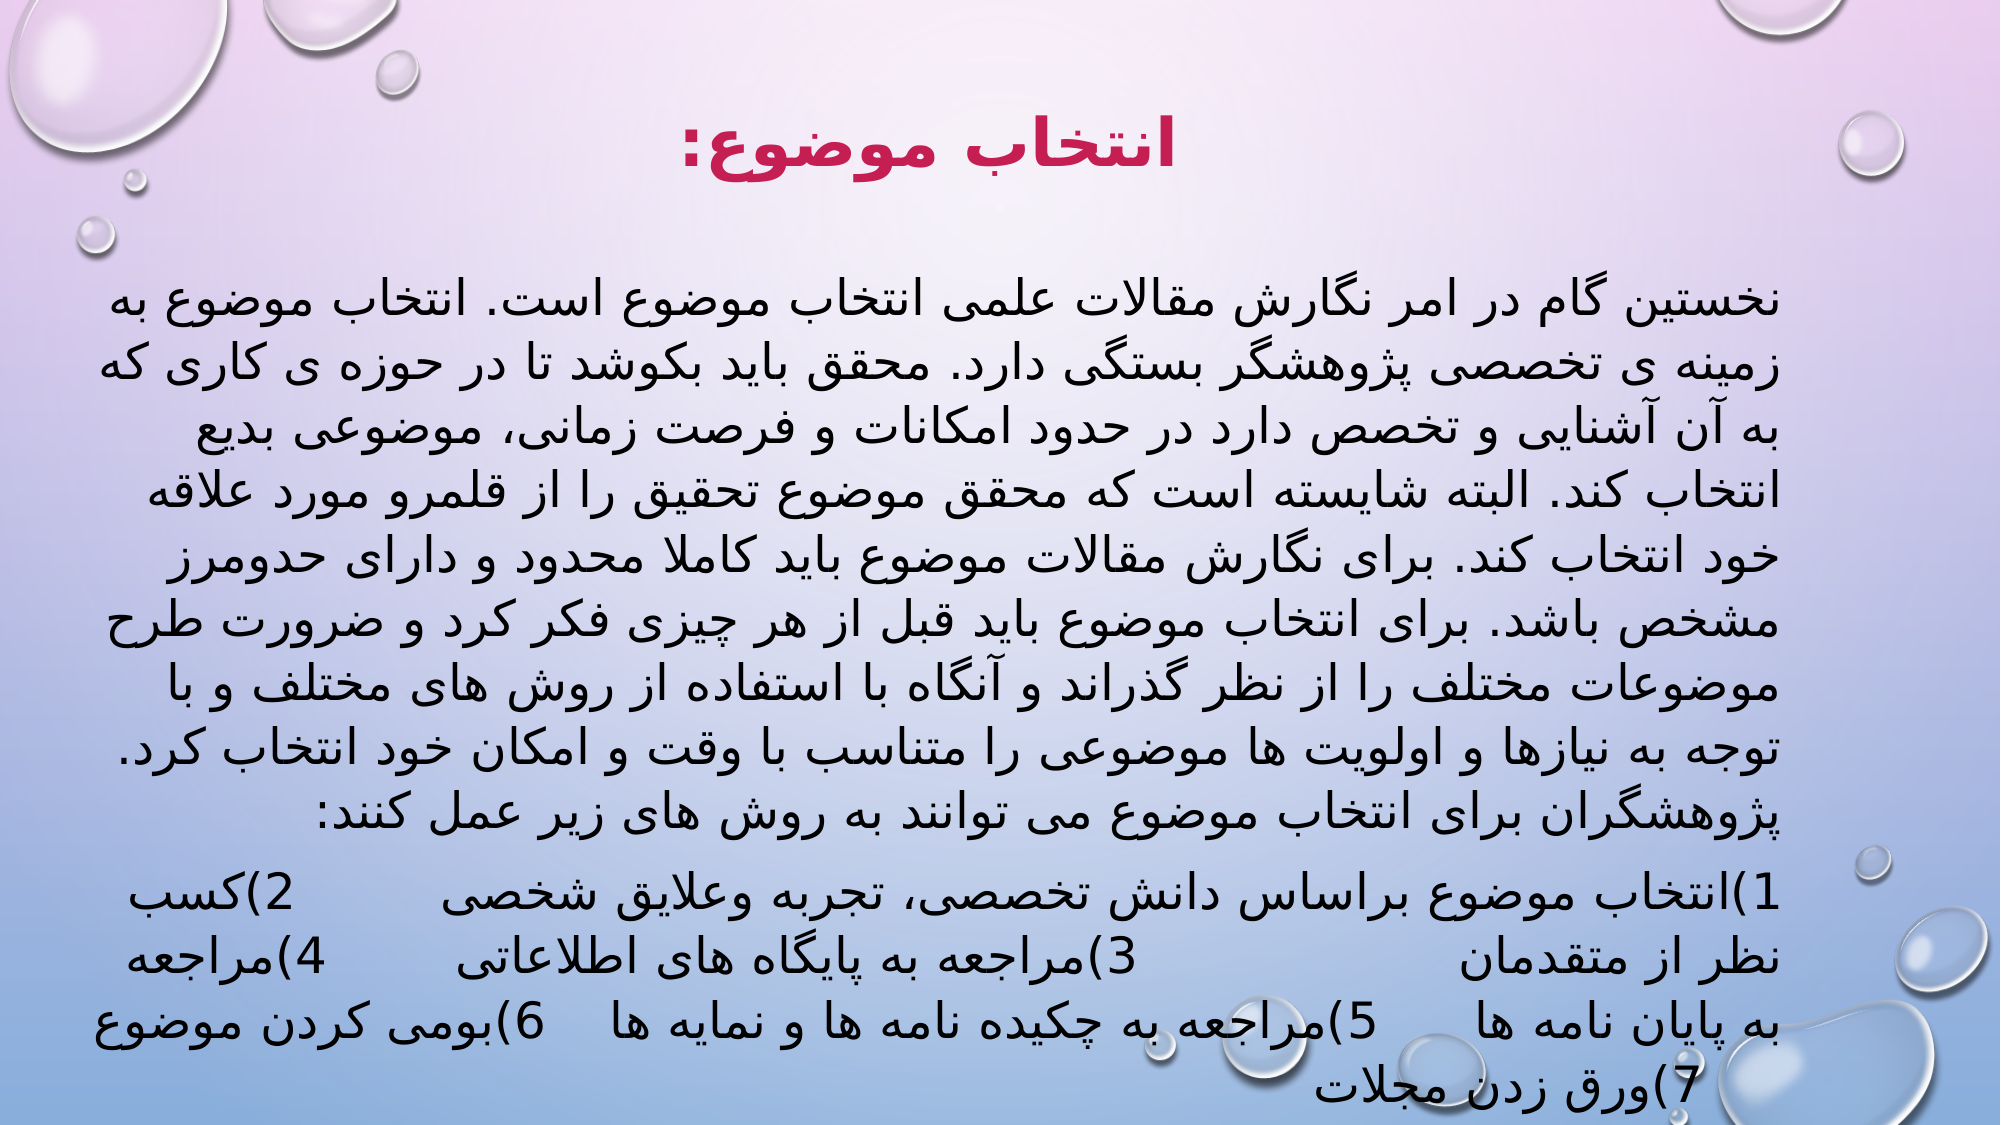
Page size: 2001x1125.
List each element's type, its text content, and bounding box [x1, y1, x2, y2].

text_box انتخاب موضوع: نخستین گام در امر نگارش مقالات علمی انتخاب موضوع است. انتخاب موضوع به زمینه ی تخصصی پژوهشگر بستگی دارد. محقق باید بکوشد تا در حوزه ی کاری که به آن آشنایی و تخصص دارد در حدود امکانات و فرصت زمانی، موضوعی بدیع انتخاب کند. البته شایسته است که محقق موضوع تحقیق را از قلمرو مورد علاقه خود انتخاب کند. برای نگارش مقالات موضوع باید کاملا محدود و دارای حدومرز مشخص باشد. برای انتخاب موضوع باید قبل از هر چیزی فکر کرد و ضرورت طرح موضوعات مختلف را از نظر گذراند و آنگاه با استفاده از روش های مختلف و با توجه به نیازها و اولویت ها موضوعی را متناسب با وقت و امکان خود انتخاب کرد. پژوهشگران برای انتخاب موضوع می توانند به روش های زیر عمل کنند: 1)انتخاب موضوع براساس دانش تخصصی، تجربه وعلایق شخصی 2)کسب نظر از متقدمان 3)مراجعه به پایگاه های اطلاعاتی 4)مراجعه به پایان نامه ها 5)مراجعه به چکیده نامه ها و نمایه ها 6)بومی کردن موضوع 7)ورق زدن مجلات [59, 86, 1798, 1120]
picture [0, 0, 2000, 1125]
